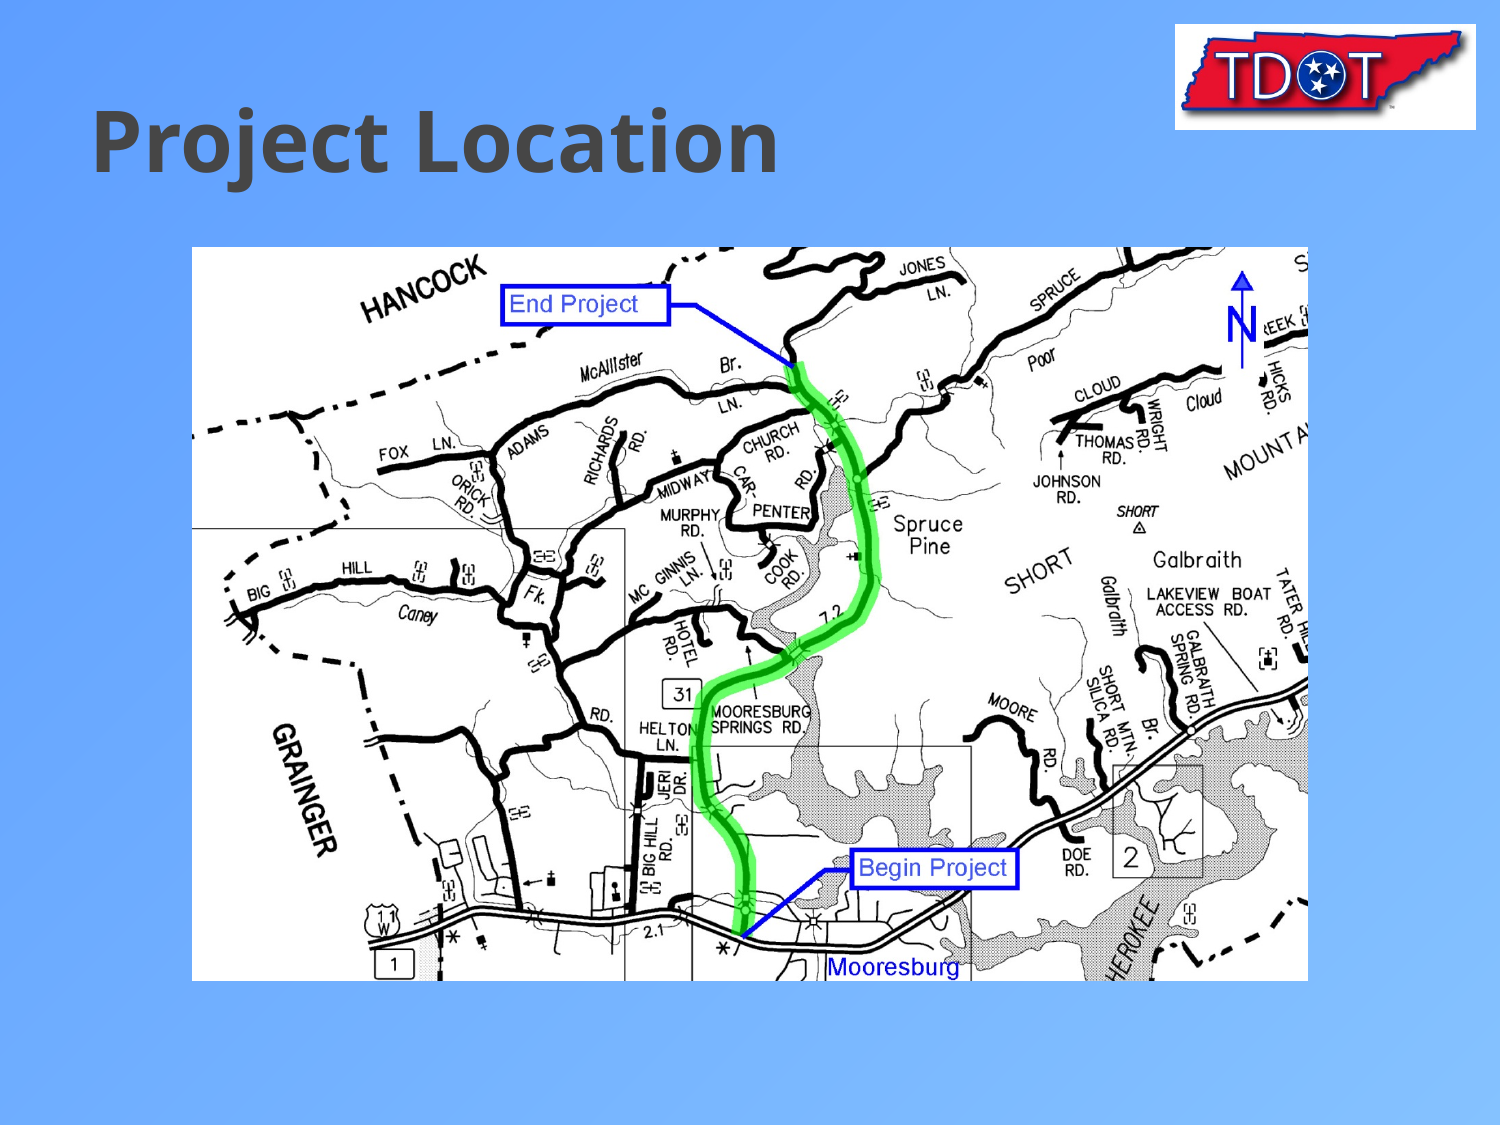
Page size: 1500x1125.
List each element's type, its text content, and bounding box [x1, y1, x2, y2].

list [192, 247, 1308, 981]
title Project Location [75, 45, 1425, 233]
picture [1174, 24, 1476, 131]
